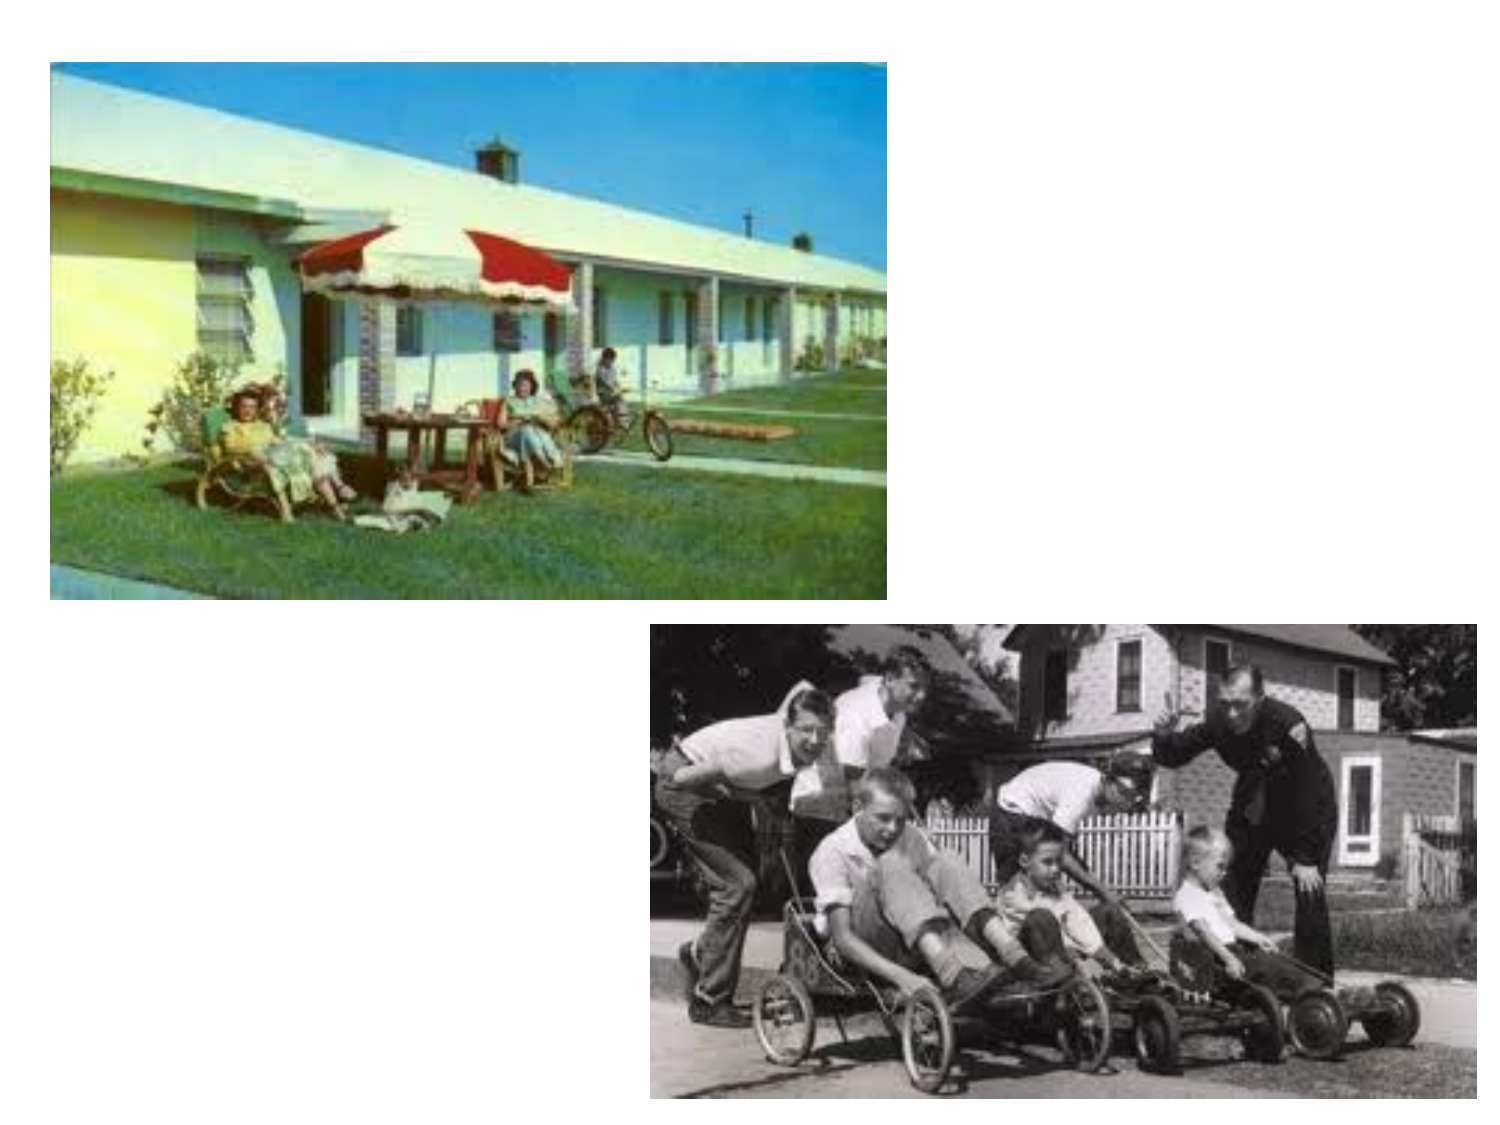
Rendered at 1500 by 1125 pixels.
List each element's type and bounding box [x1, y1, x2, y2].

list [49, 62, 887, 601]
picture [649, 624, 1477, 1099]
